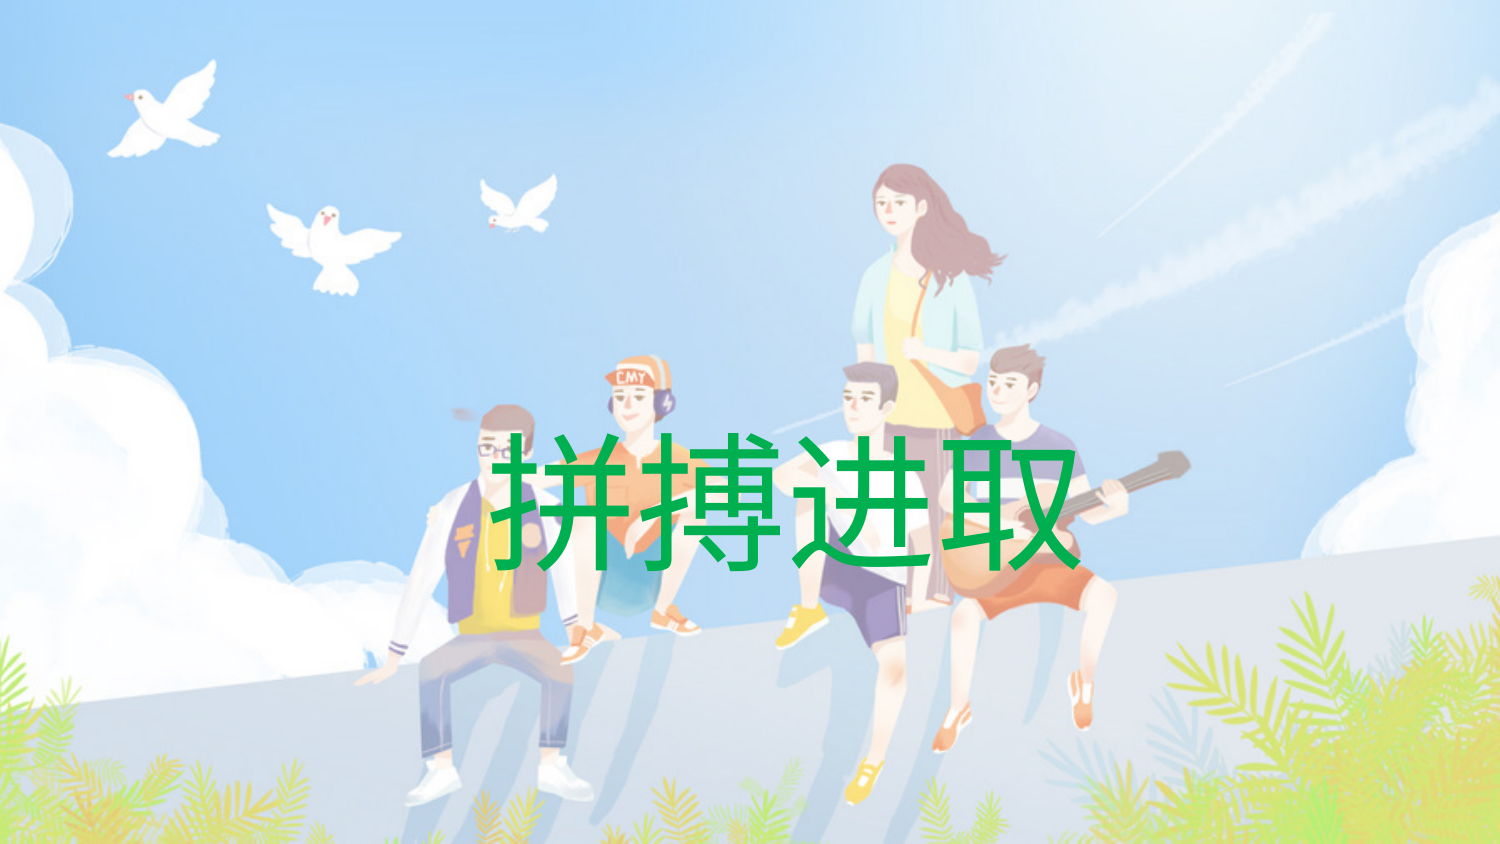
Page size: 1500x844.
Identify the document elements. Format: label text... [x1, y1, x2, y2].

picture [0, 0, 1500, 844]
text_box 拼搏进取 [475, 404, 1202, 596]
